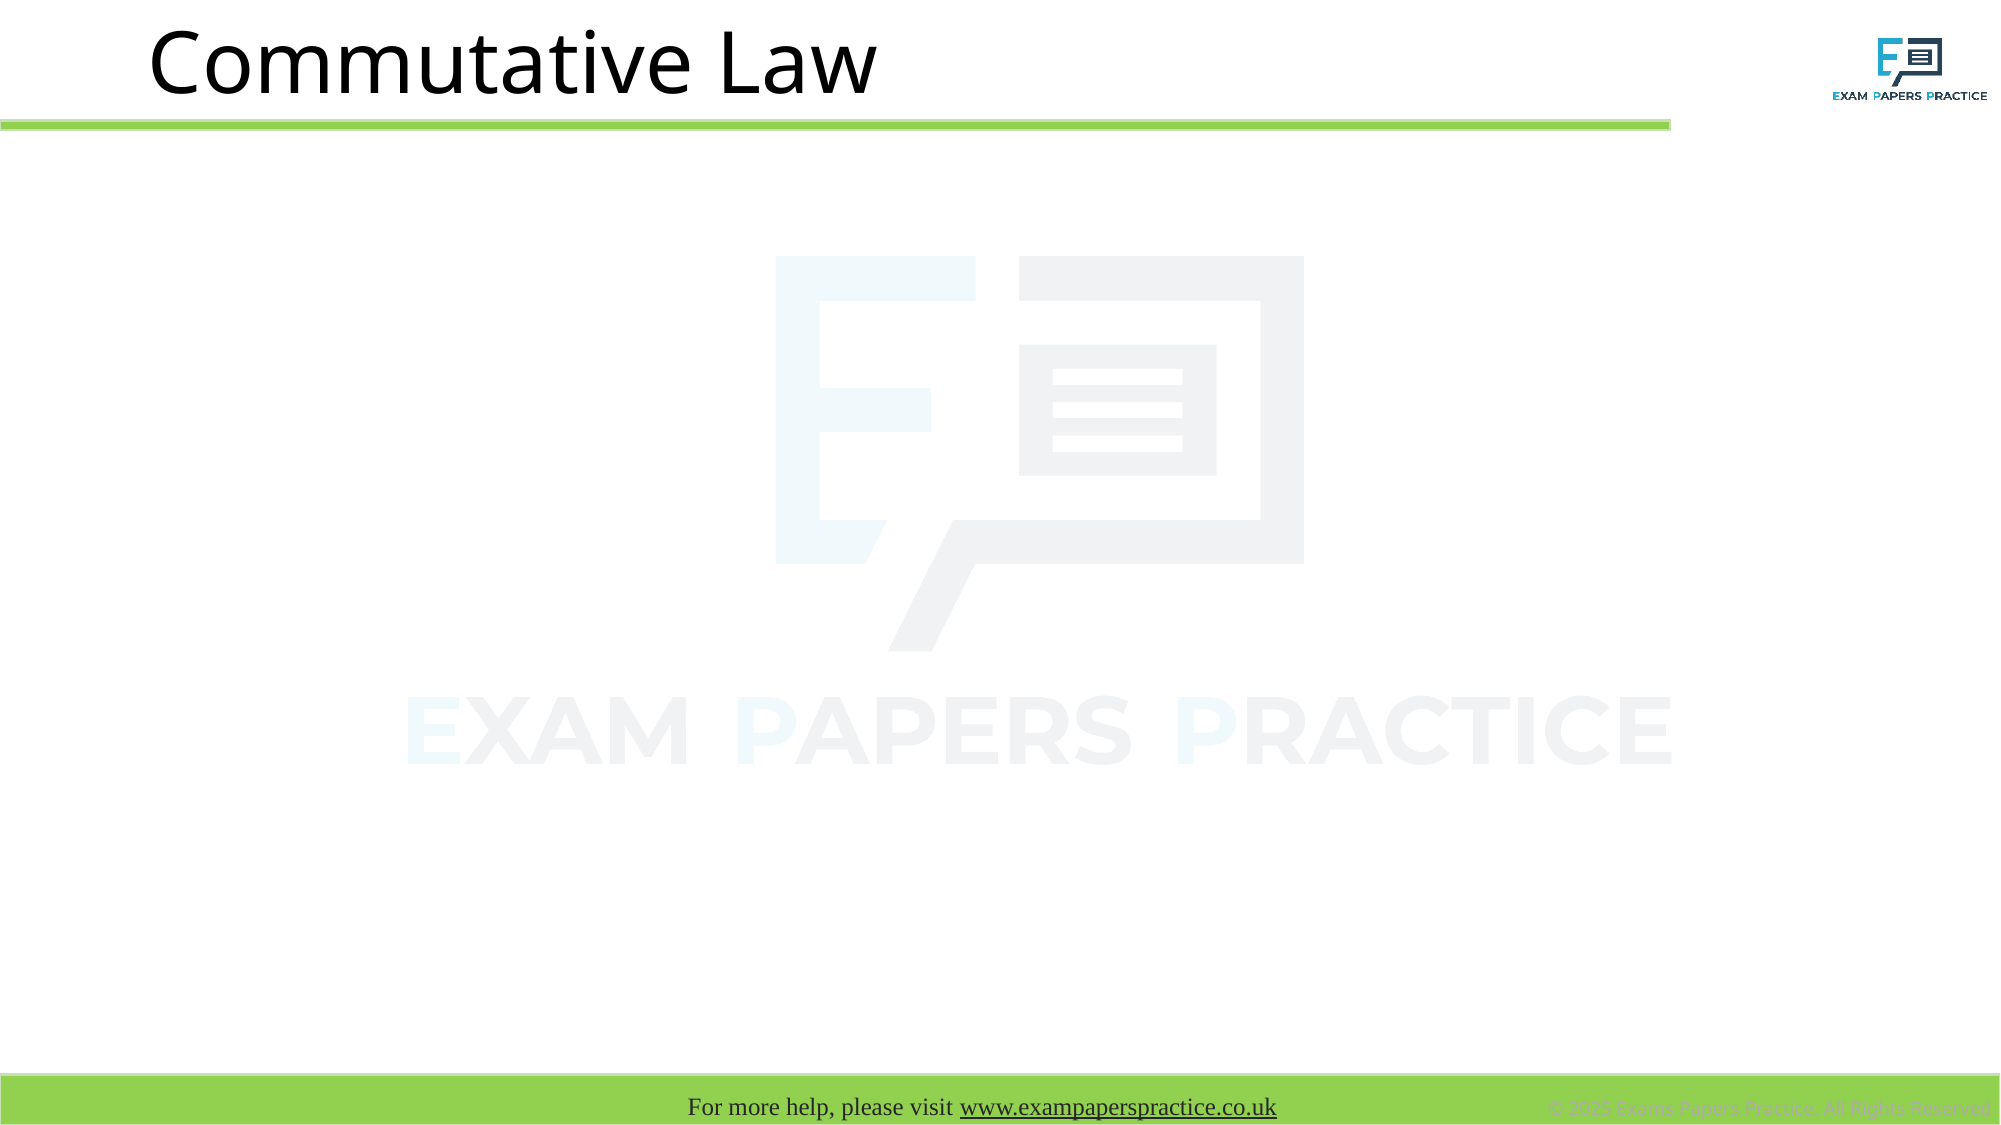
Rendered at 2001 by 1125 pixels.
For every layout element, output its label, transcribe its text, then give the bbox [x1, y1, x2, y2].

title Commutative Law [132, 11, 1858, 121]
